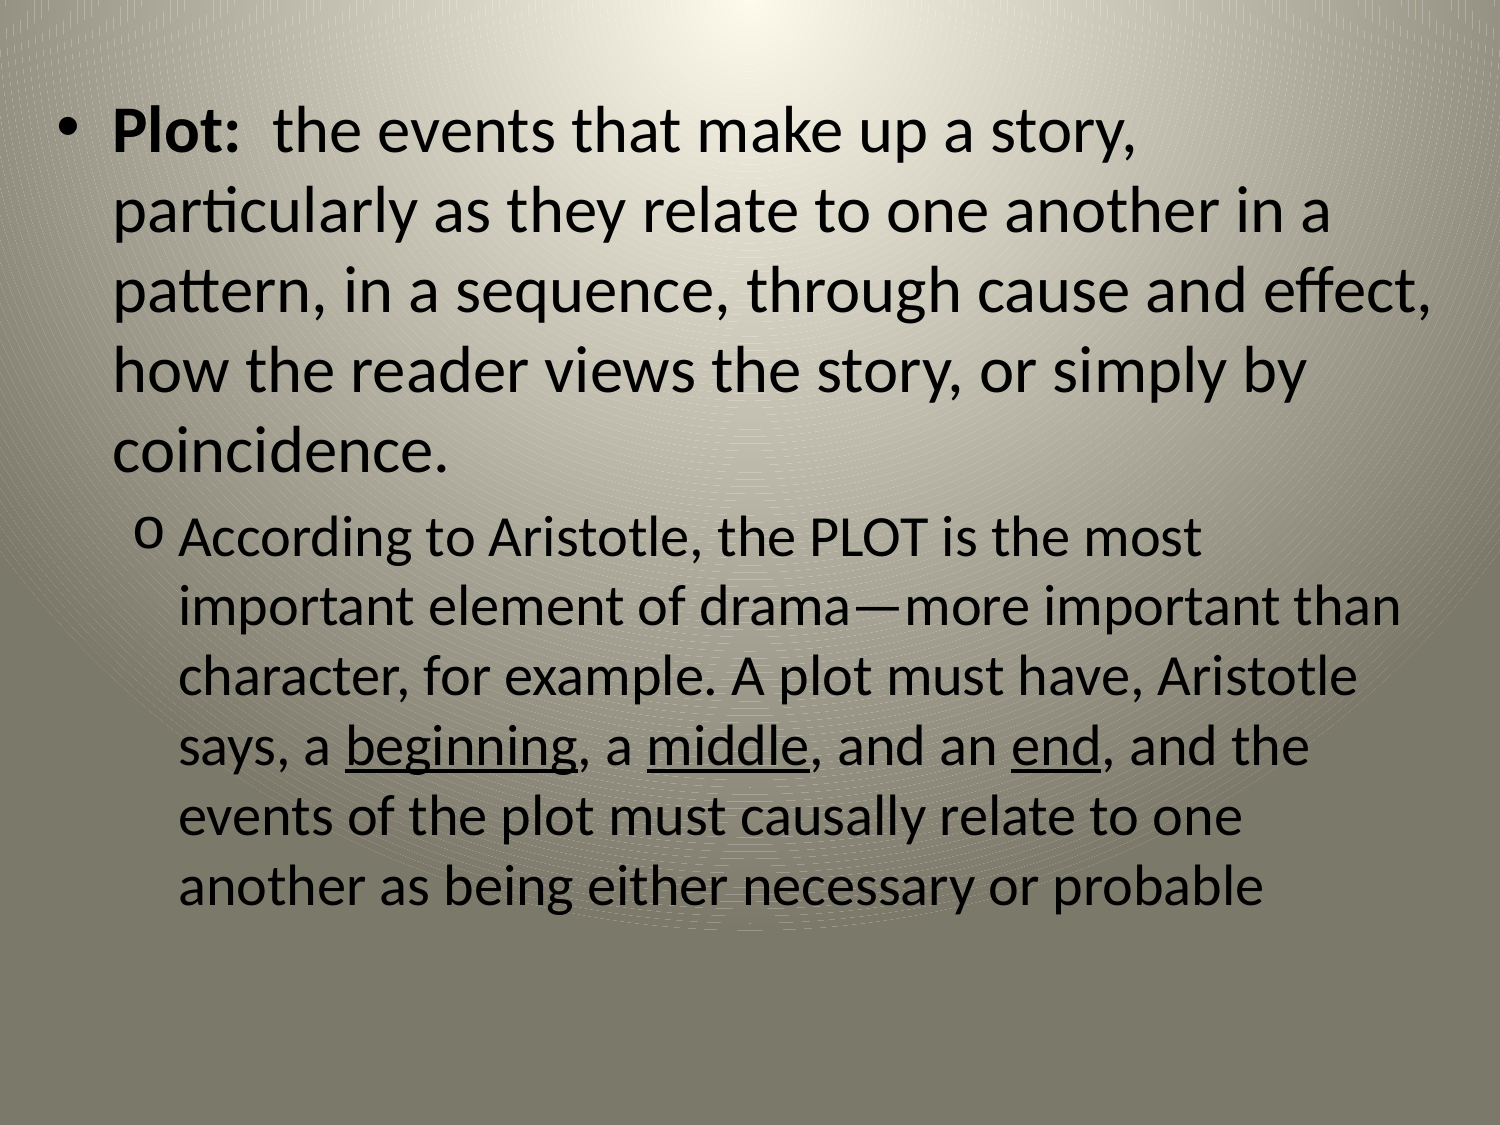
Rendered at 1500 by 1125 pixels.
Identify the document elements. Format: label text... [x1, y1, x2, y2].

list Plot: the events that make up a story, particularly as they relate to one another in a pattern, in a sequence, through cause and effect, how the reader views the story, or simply by coincidence. According to Aristotle, the PLOT is the most important element of drama—more important than character, for example. A plot must have, Aristotle says, a beginning, a middle, and an end, and the events of the plot must causally relate to one another as being either necessary or probable [41, 78, 1459, 1083]
